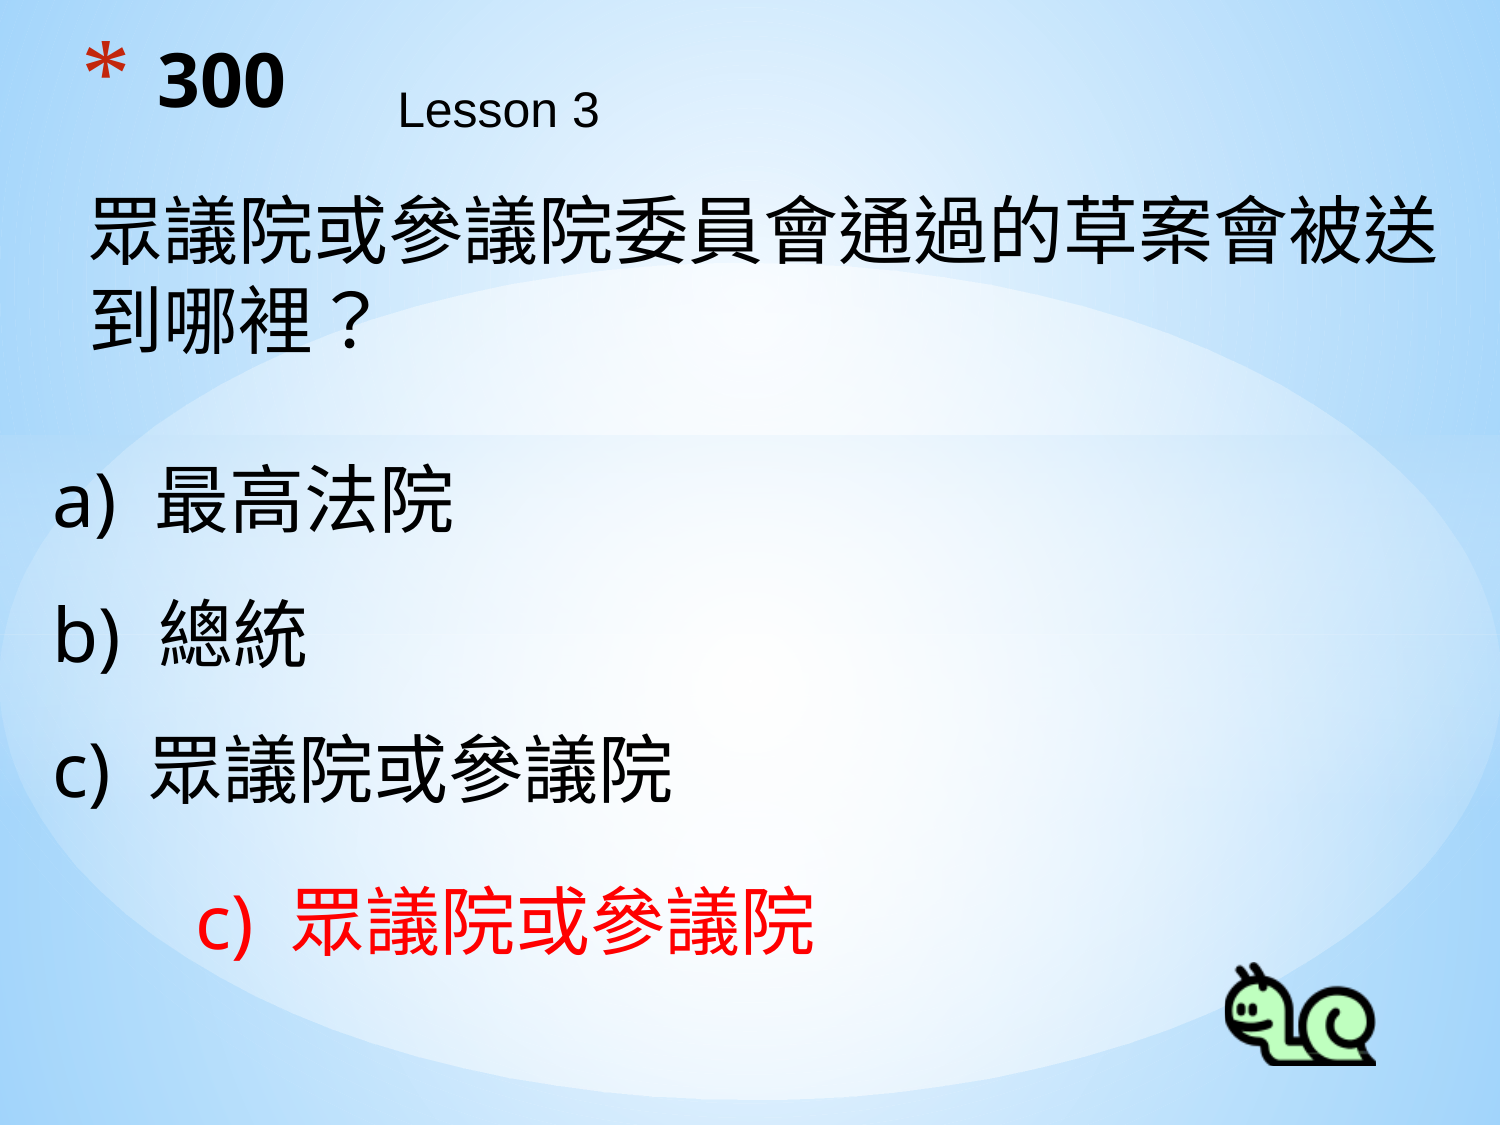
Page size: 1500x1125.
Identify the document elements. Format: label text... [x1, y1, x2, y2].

picture [1224, 962, 1377, 1067]
text_box c) 眾議院或參議院 [180, 867, 831, 1123]
text_box Lesson 3 [382, 70, 630, 206]
title 300 [37, 24, 375, 150]
text_box a) 最高法院 b) 總統 c) 眾議院或參議院 [37, 399, 1242, 955]
text_box 眾議院或參議院委員會通過的草案會被送到哪裡？ [73, 176, 1499, 372]
